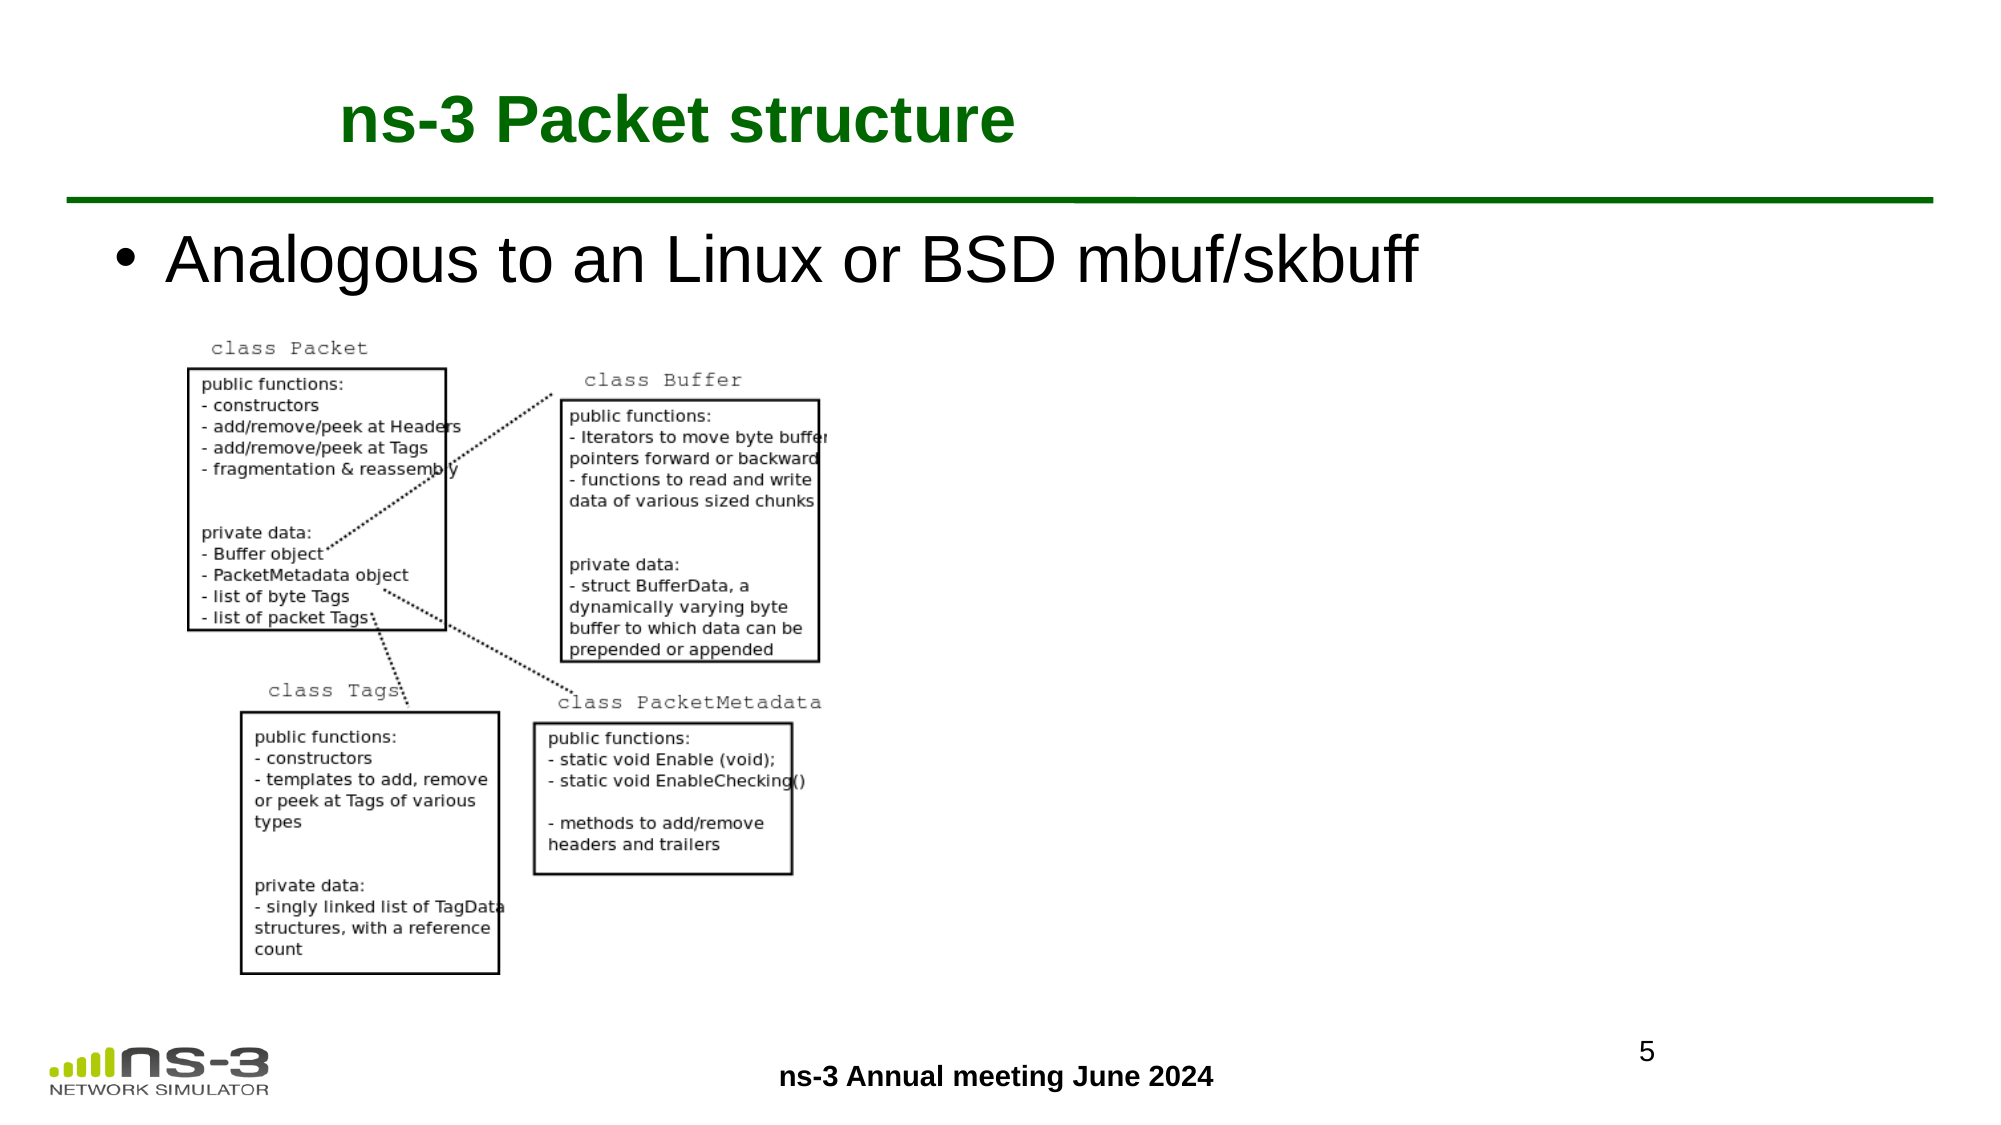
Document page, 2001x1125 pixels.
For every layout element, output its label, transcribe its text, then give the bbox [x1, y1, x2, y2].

footer ns-3 Annual meeting June 2024 [683, 1049, 1310, 1125]
slide_number 5 [1324, 1024, 1671, 1101]
title ns-3 Packet structure [324, 44, 1671, 187]
picture [33, 1017, 284, 1125]
picture [187, 337, 827, 976]
list Analogous to an Linux or BSD mbuf/skbuff [99, 208, 1446, 1009]
